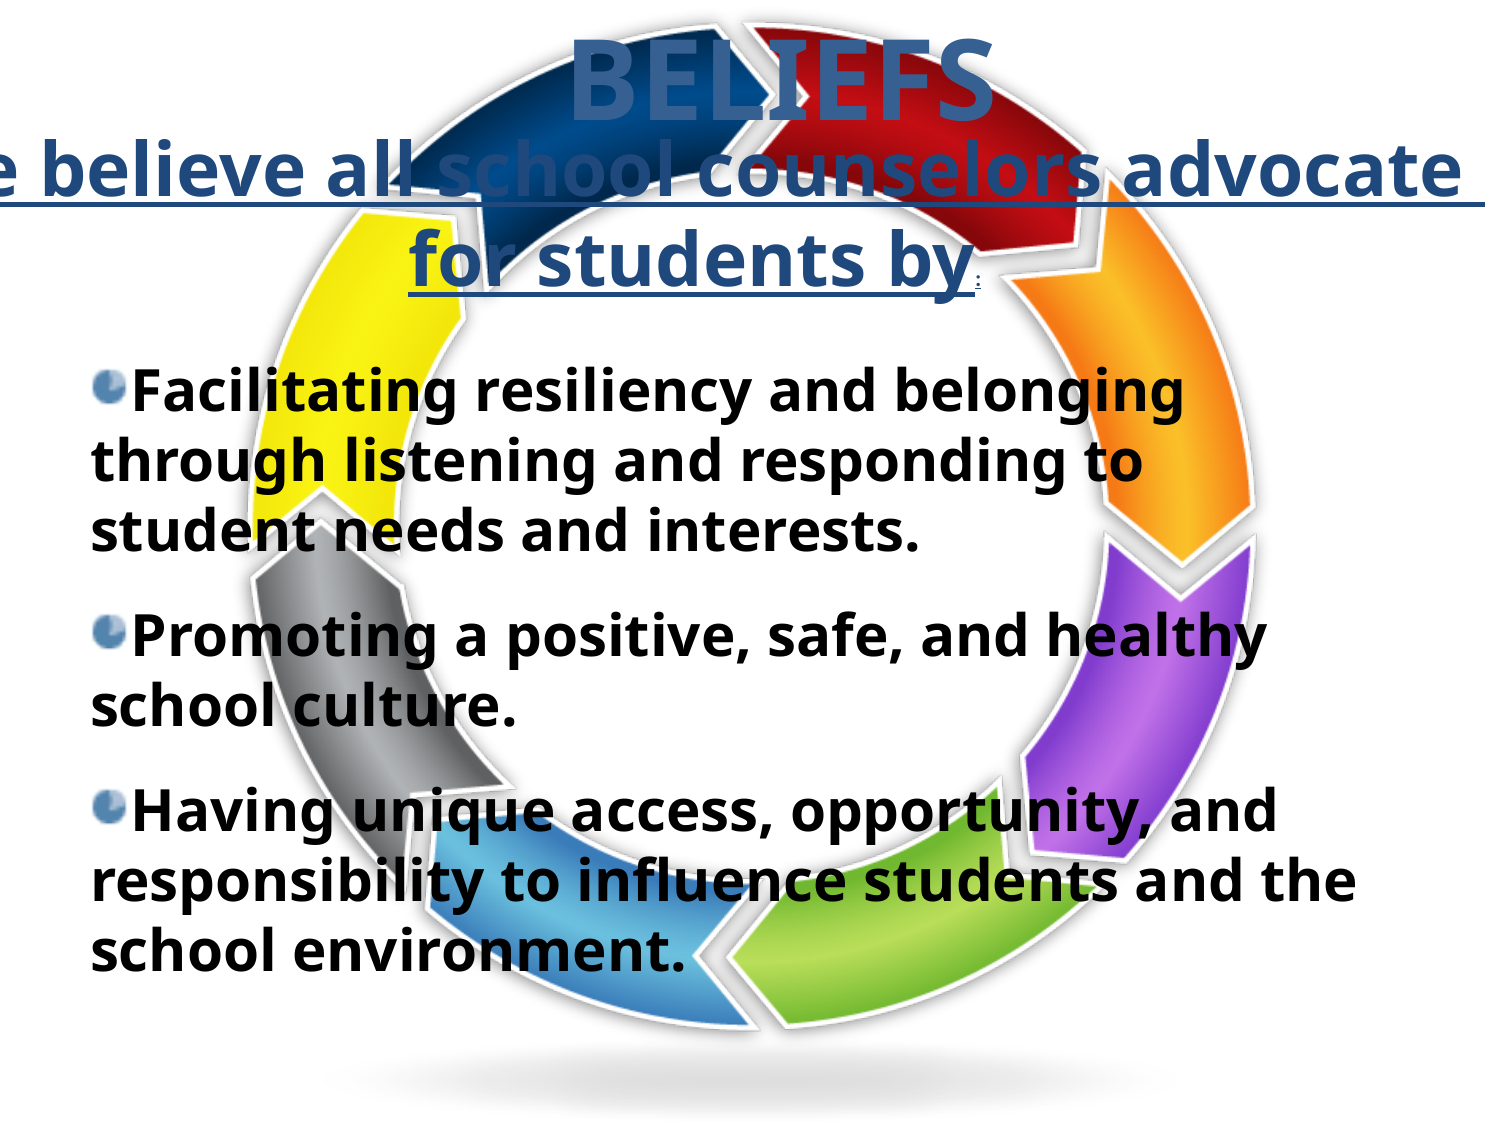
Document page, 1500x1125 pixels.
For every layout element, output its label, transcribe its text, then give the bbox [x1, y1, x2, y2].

picture [221, 0, 1279, 1125]
picture [90, 367, 131, 409]
picture [90, 612, 131, 654]
text_box Facilitating resiliency and belonging through listening and responding to student needs and interests. Promoting a positive, safe, and healthy school culture. Having unique access, opportunity, and responsibility to influence students and the school environment. [75, 345, 216, 991]
text_box Facilitating resiliency and belonging through listening and responding to student needs and interests. Promoting a positive, safe, and healthy school culture. Having unique access, opportunity, and responsibility to influence students and the school environment. [1283, 345, 1388, 991]
text_box We believe all school counselors advocate for students by: [1283, 113, 1500, 309]
text_box We believe all school counselors advocate for students by: [0, 113, 216, 309]
picture [90, 787, 131, 829]
